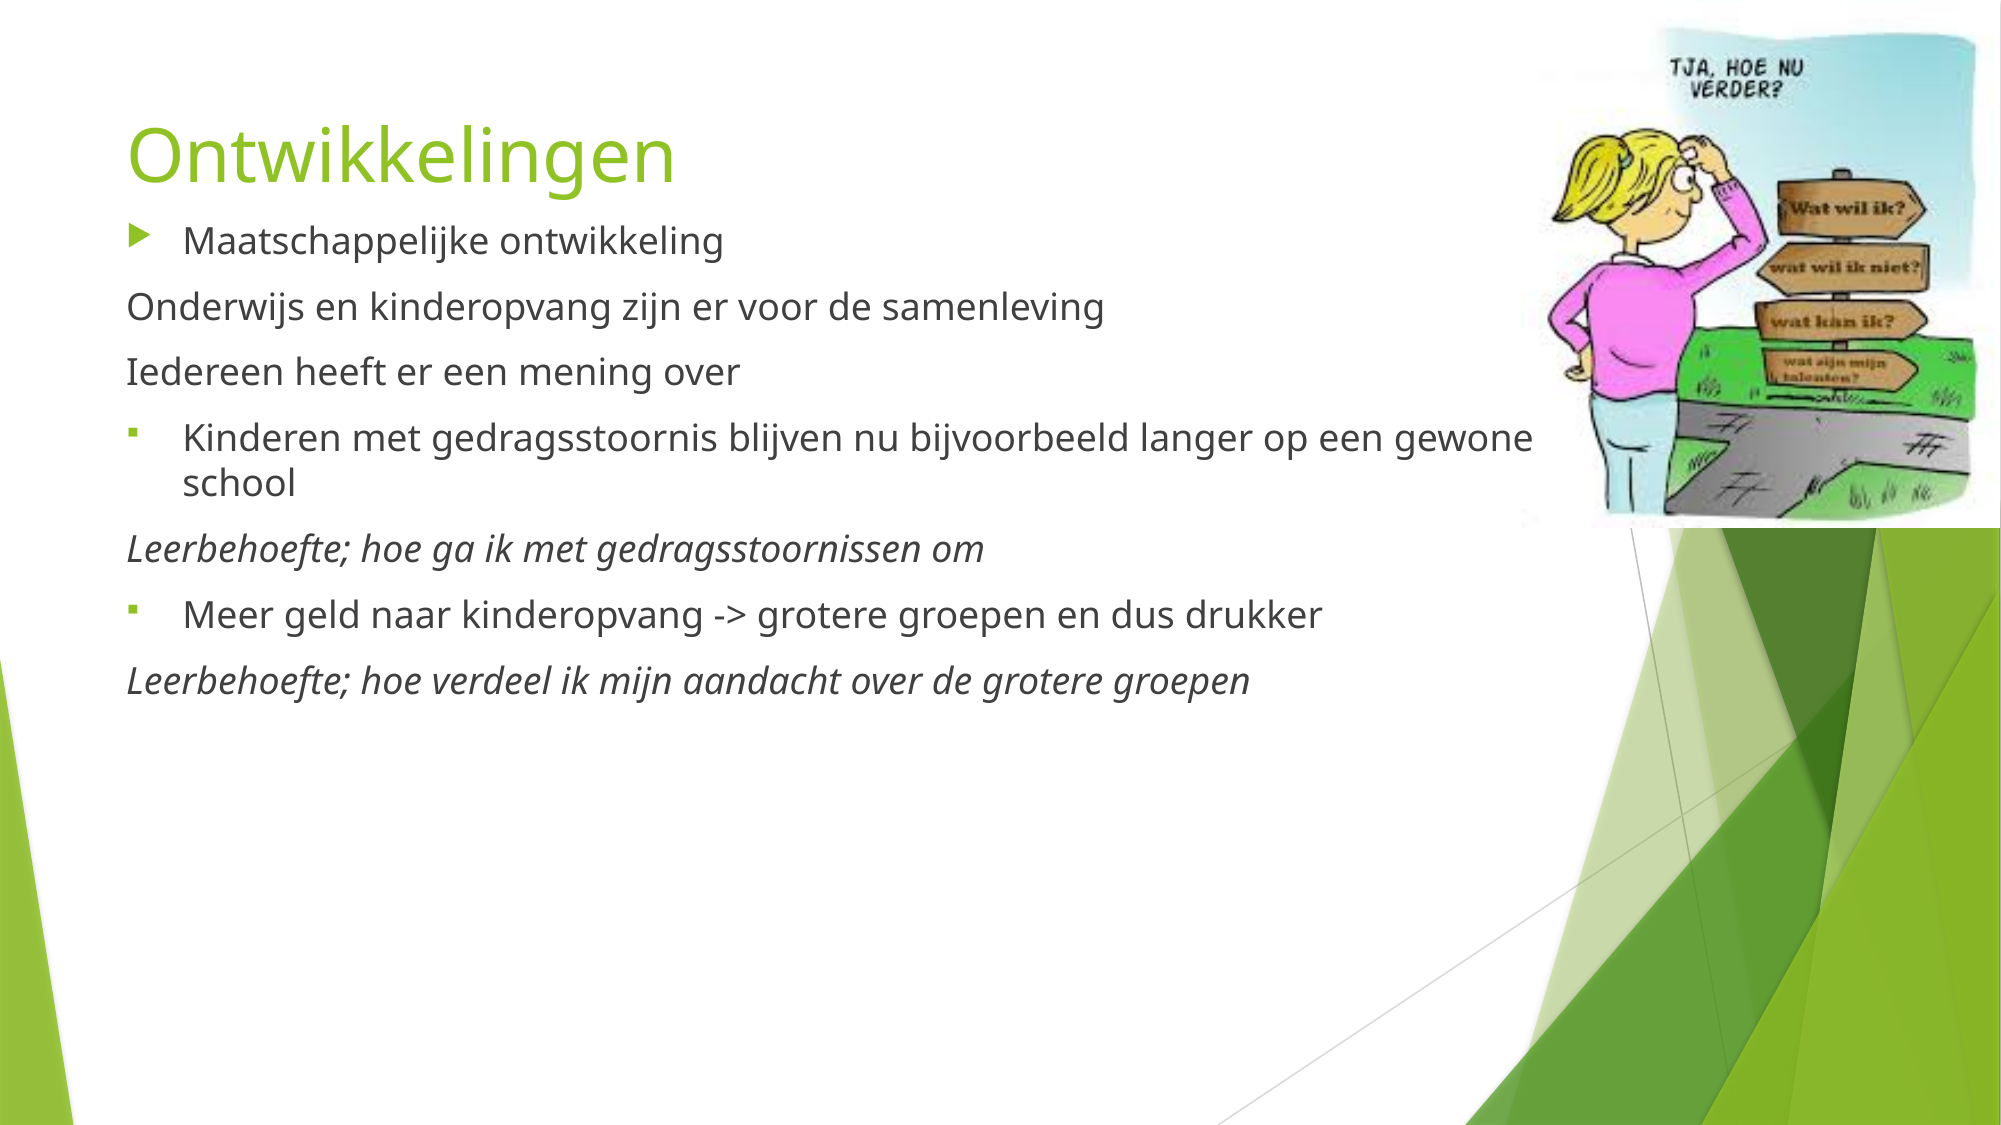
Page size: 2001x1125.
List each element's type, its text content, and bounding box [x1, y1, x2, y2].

list Maatschappelijke ontwikkeling Onderwijs en kinderopvang zijn er voor de samenleving Iedereen heeft er een mening over Kinderen met gedragsstoornis blijven nu bijvoorbeeld langer op een gewone school Leerbehoefte; hoe ga ik met gedragsstoornissen om Meer geld naar kinderopvang -> grotere groepen en dus drukker Leerbehoefte; hoe verdeel ik mijn aandacht over de grotere groepen [111, 209, 1650, 846]
title Ontwikkelingen [111, 99, 1515, 209]
picture [1520, 0, 2000, 529]
